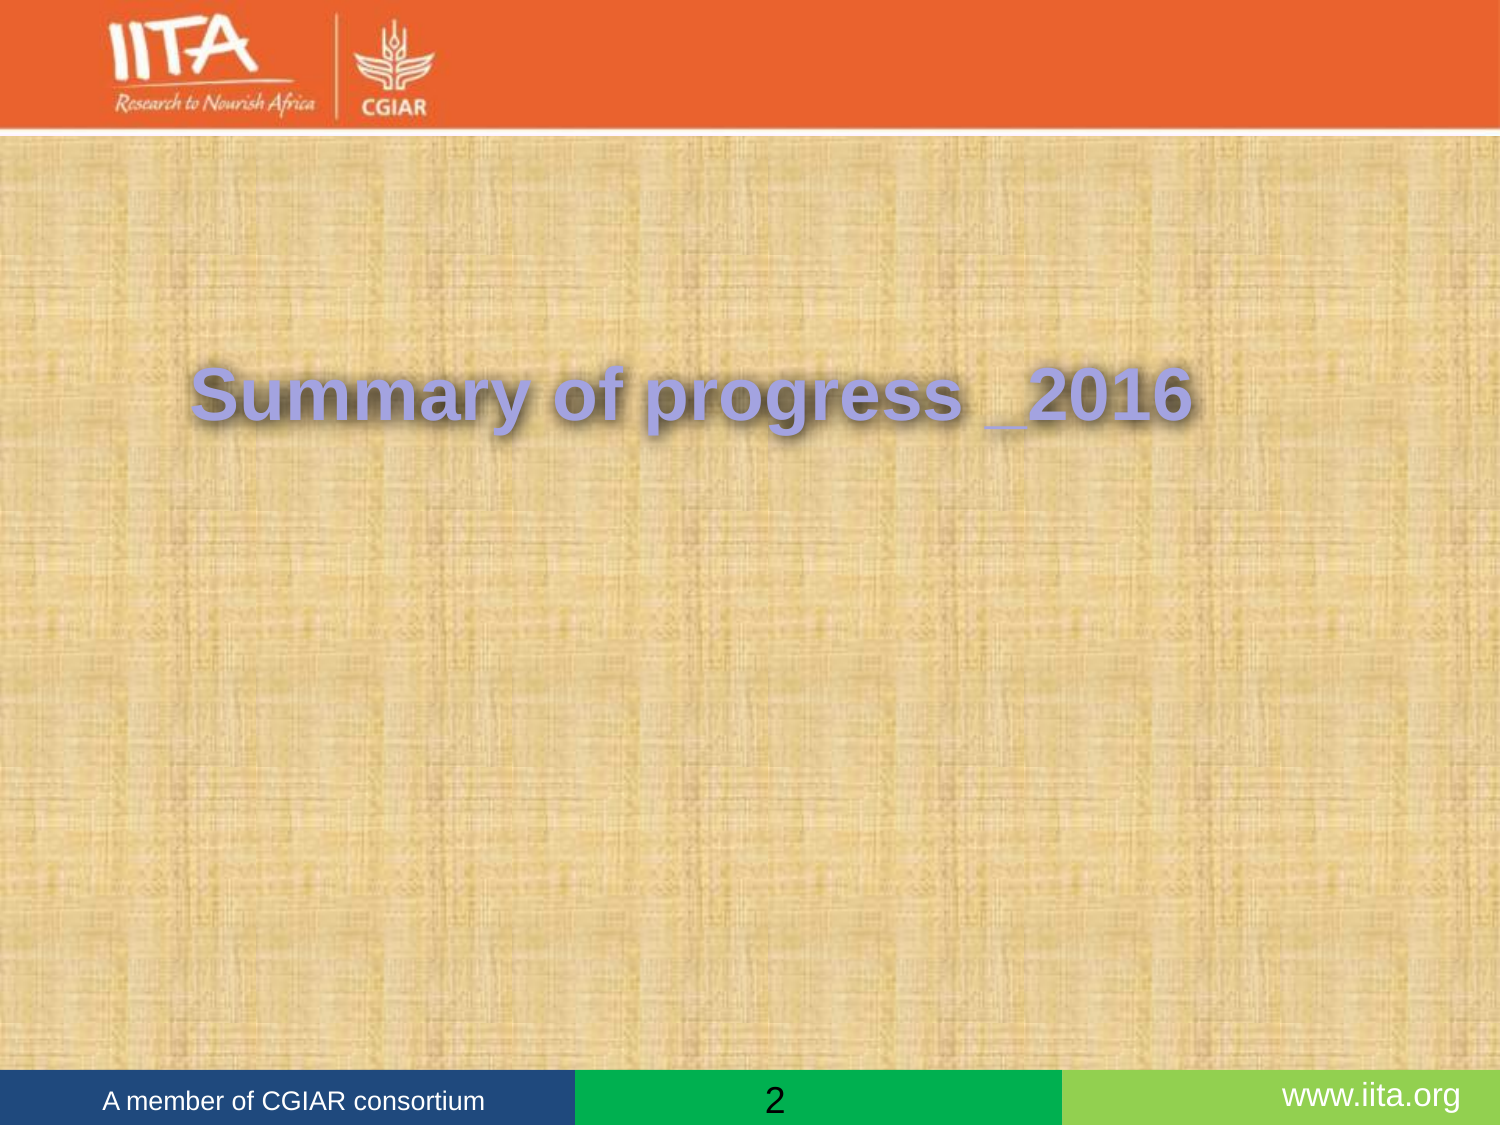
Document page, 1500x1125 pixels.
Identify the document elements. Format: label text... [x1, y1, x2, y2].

text_box 2 [749, 1068, 838, 1125]
picture [0, 0, 1500, 1069]
title Summary of progress _2016 [174, 337, 1325, 575]
